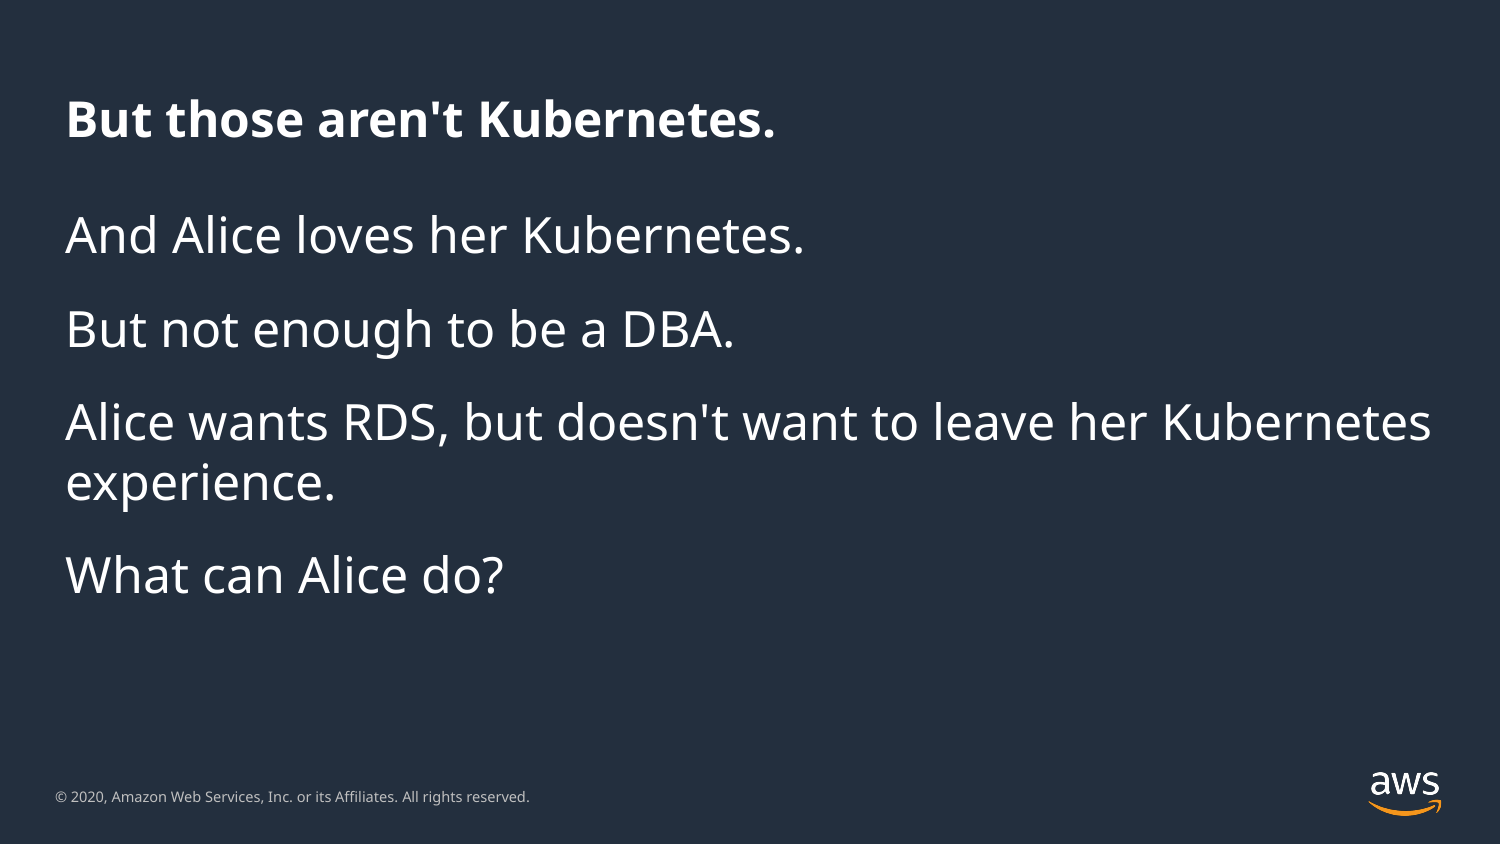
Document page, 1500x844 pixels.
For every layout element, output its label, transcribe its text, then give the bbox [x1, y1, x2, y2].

text_box And Alice loves her Kubernetes. But not enough to be a DBA. Alice wants RDS, but doesn't want to leave her Kubernetes experience. What can Alice do? [51, 189, 1449, 750]
text_box But those aren't Kubernetes. [51, 72, 1449, 167]
